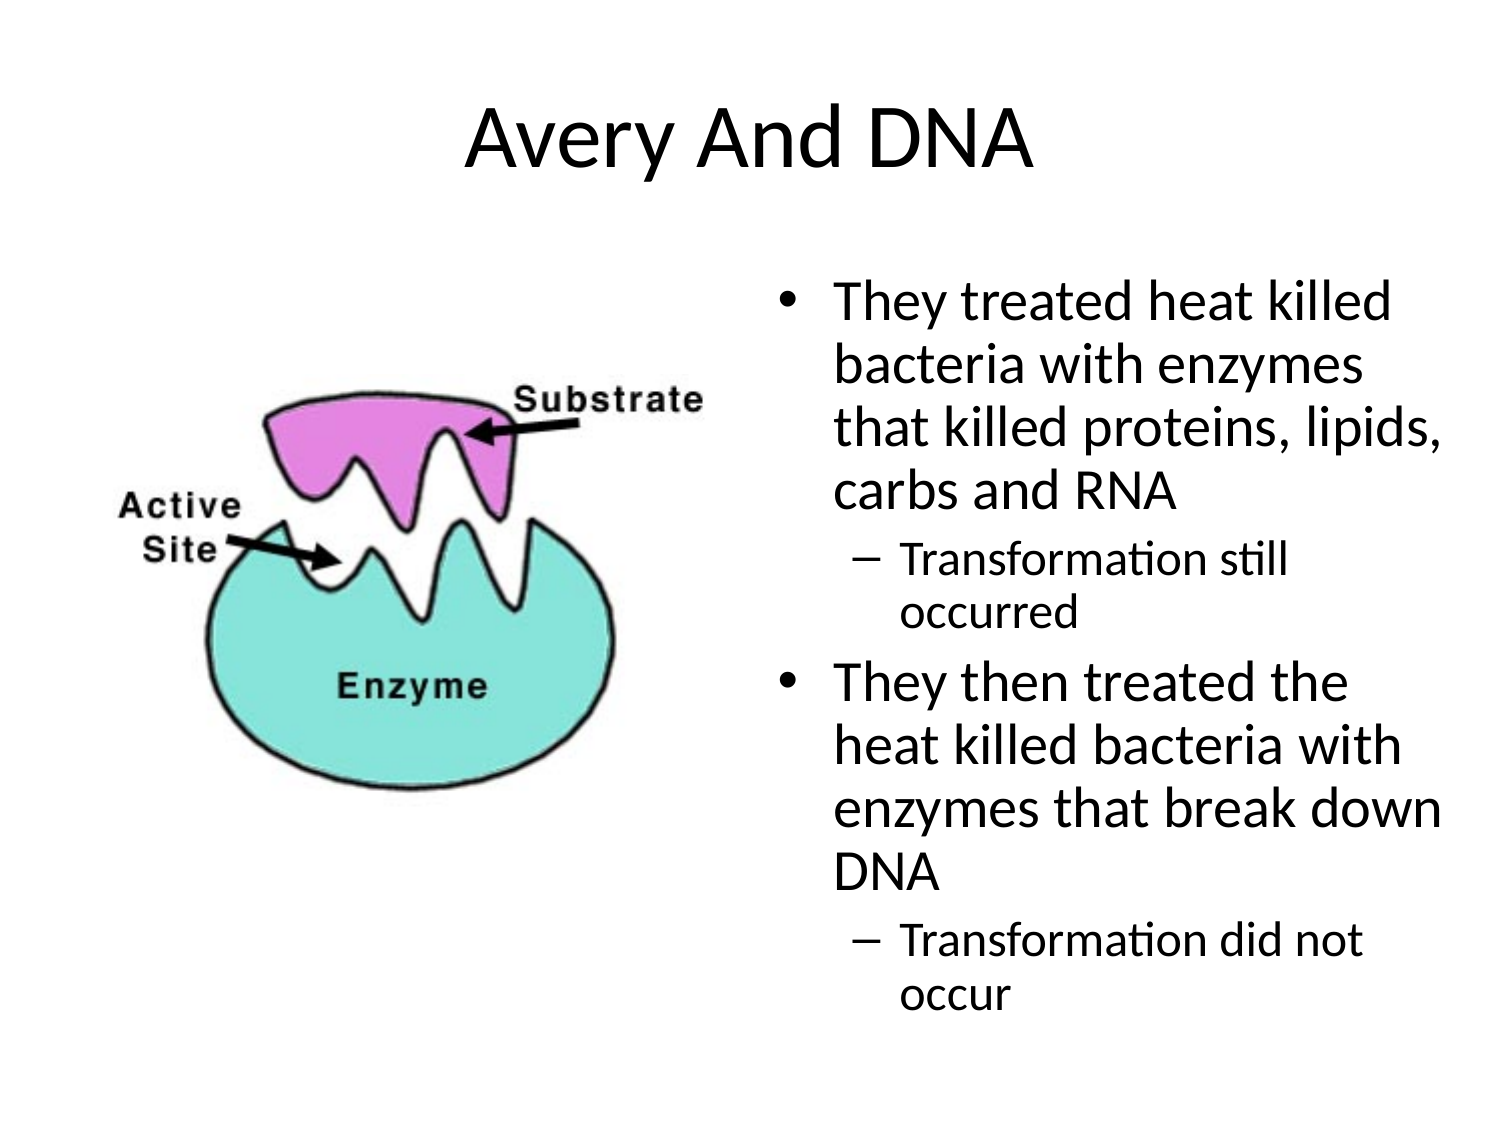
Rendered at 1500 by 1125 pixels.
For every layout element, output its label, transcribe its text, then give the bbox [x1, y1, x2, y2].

list They treated heat killed bacteria with enzymes that killed proteins, lipids, carbs and RNA Transformation still occurred They then treated the heat killed bacteria with enzymes that break down DNA Transformation did not occur [762, 262, 1475, 1088]
picture [112, 374, 713, 812]
title Avery And DNA [49, 37, 1451, 225]
